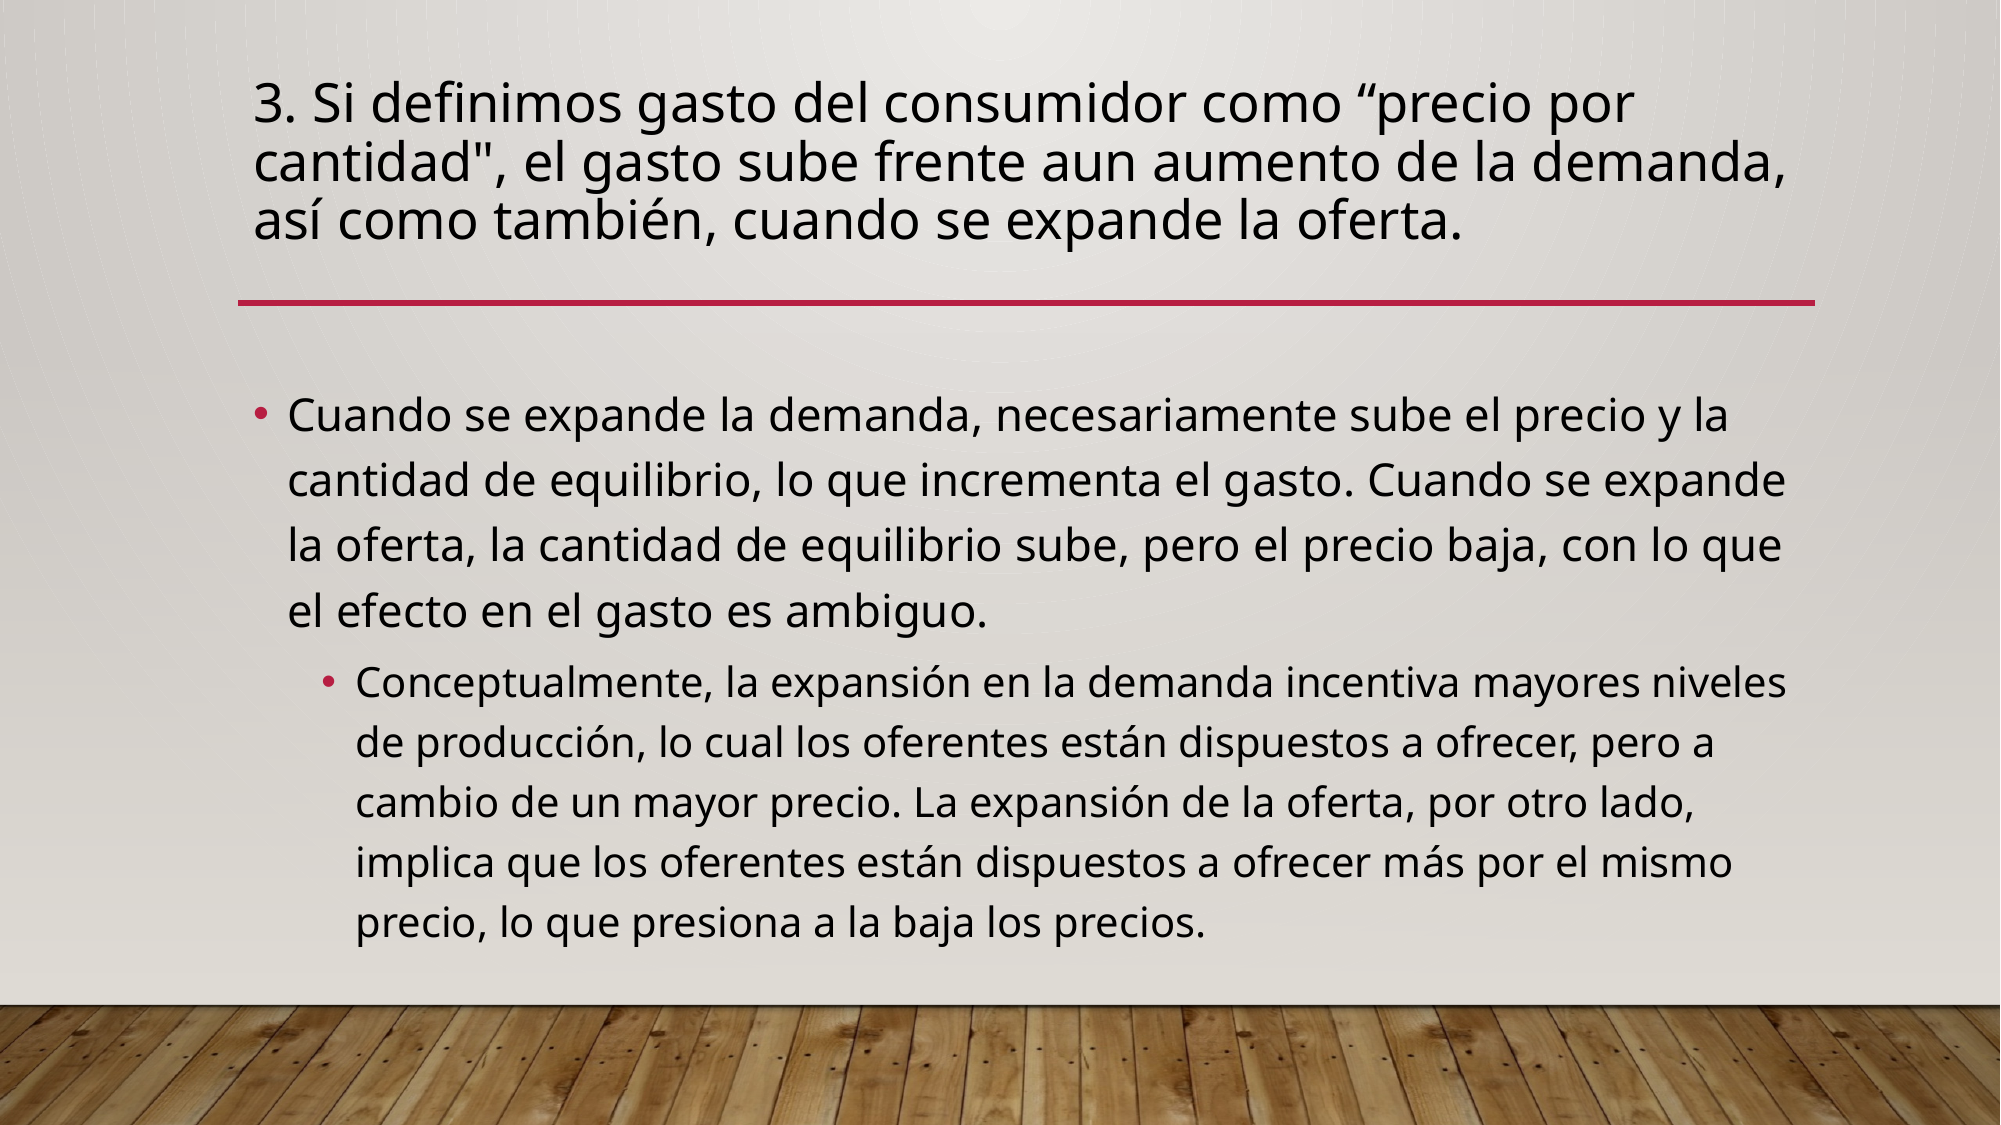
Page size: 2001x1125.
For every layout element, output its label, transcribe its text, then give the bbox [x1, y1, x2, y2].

list Cuando se expande la demanda, necesariamente sube el precio y la cantidad de equilibrio, lo que incrementa el gasto. Cuando se expande la oferta, la cantidad de equilibrio sube, pero el precio baja, con lo que el efecto en el gasto es ambiguo. Conceptualmente, la expansión en la demanda incentiva mayores niveles de producción, lo cual los oferentes están dispuestos a ofrecer, pero a cambio de un mayor precio. La expansión de la oferta, por otro lado, implica que los oferentes están dispuestos a ofrecer más por el mismo precio, lo que presiona a la baja los precios. [238, 367, 1814, 963]
picture [0, 1005, 2000, 1125]
title 3. Si definimos gasto del consumidor como “precio por cantidad", el gasto sube frente aun aumento de la demanda, así como también, cuando se expande la oferta. [238, 68, 1814, 305]
